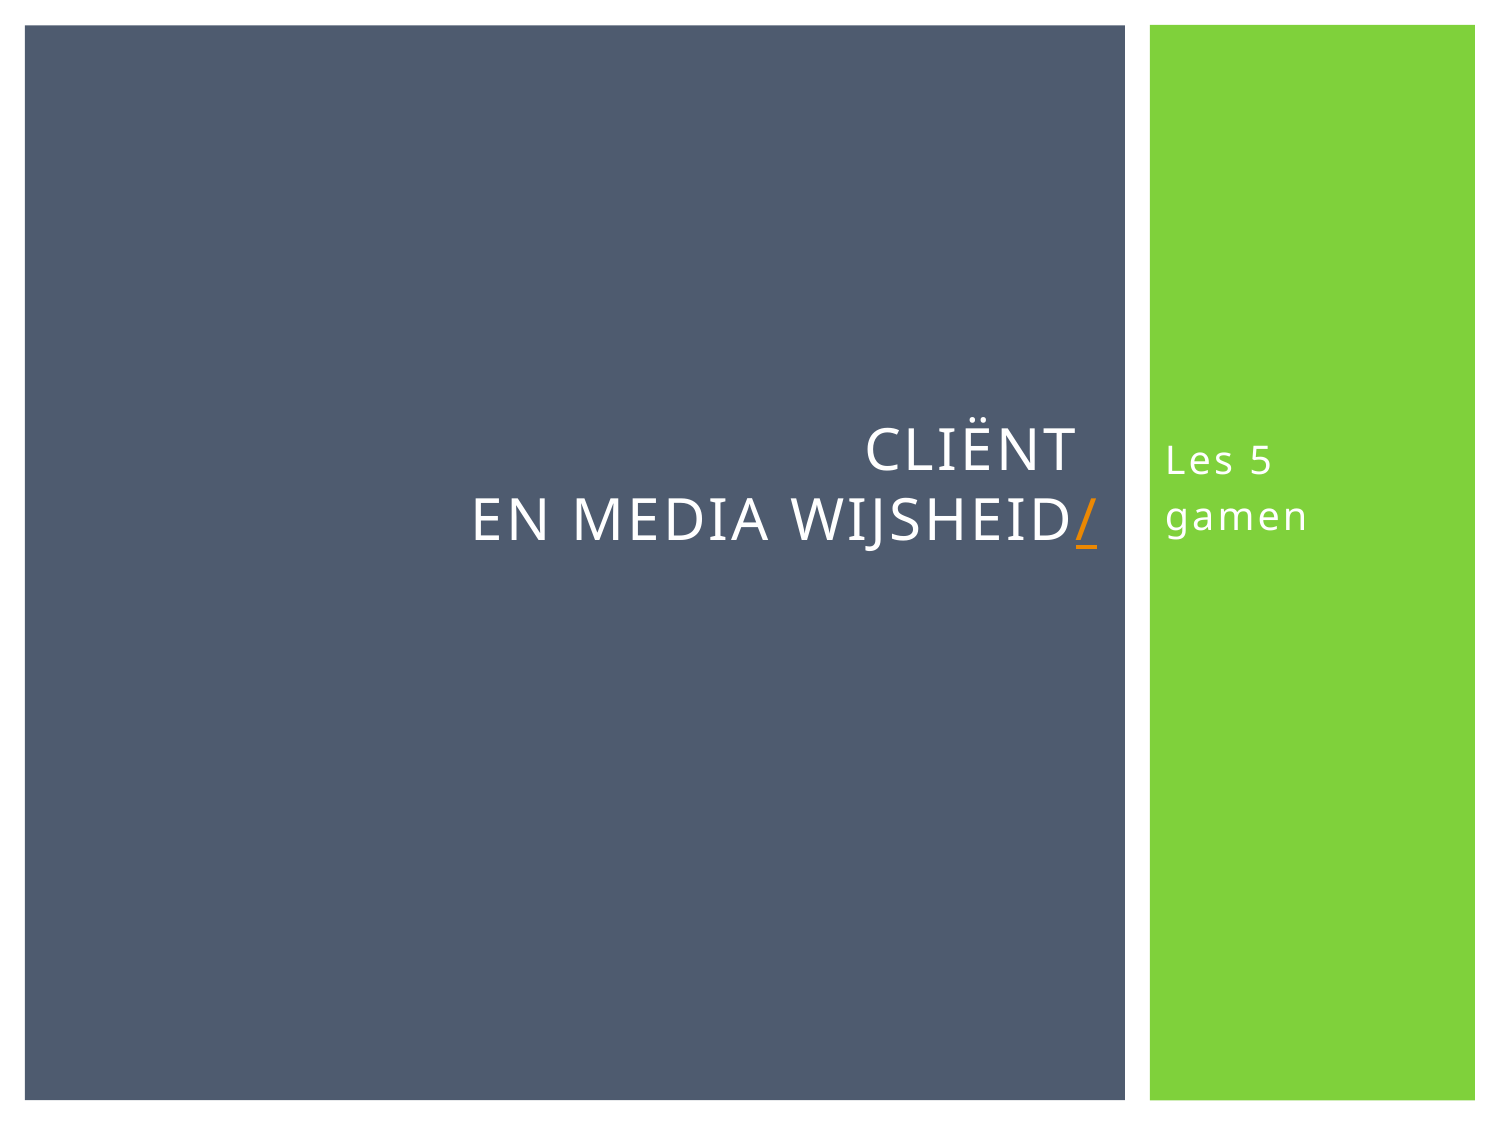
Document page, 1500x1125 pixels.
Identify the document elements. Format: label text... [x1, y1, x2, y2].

title Cliënt en media wijsheid/ [75, 336, 1113, 637]
subtitle Les 5 gamen [1149, 336, 1475, 637]
